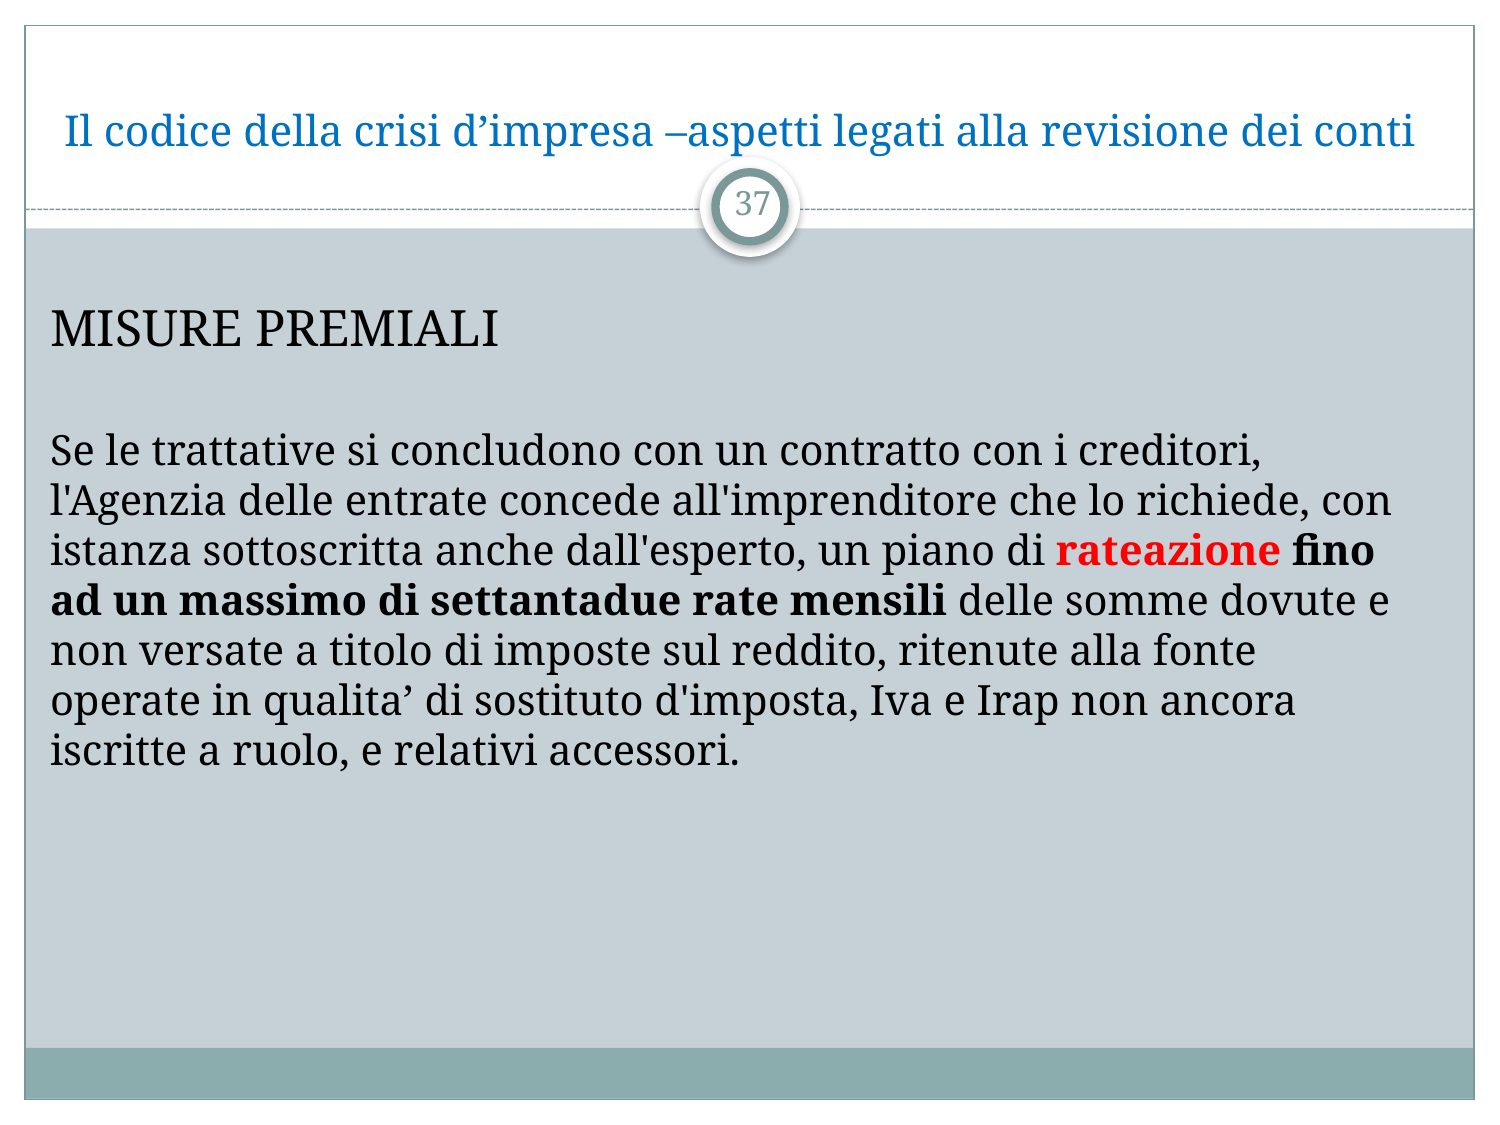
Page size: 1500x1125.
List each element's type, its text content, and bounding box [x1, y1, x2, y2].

slide_number 37 [715, 168, 791, 241]
list MISURE PREMIALI Se le trattative si concludono con un contratto con i creditori, l'Agenzia delle entrate concede all'imprenditore che lo richiede, con istanza sottoscritta anche dall'esperto, un piano di rateazione fino ad un massimo di settantadue rate mensili delle somme dovute e non versate a titolo di imposte sul reddito, ritenute alla fonte operate in qualita’ di sostituto d'imposta, Iva e Irap non ancora iscritte a ruolo, e relativi accessori. [35, 234, 1431, 985]
title Il codice della crisi d’impresa –aspetti legati alla revisione dei conti [49, 37, 1450, 162]
